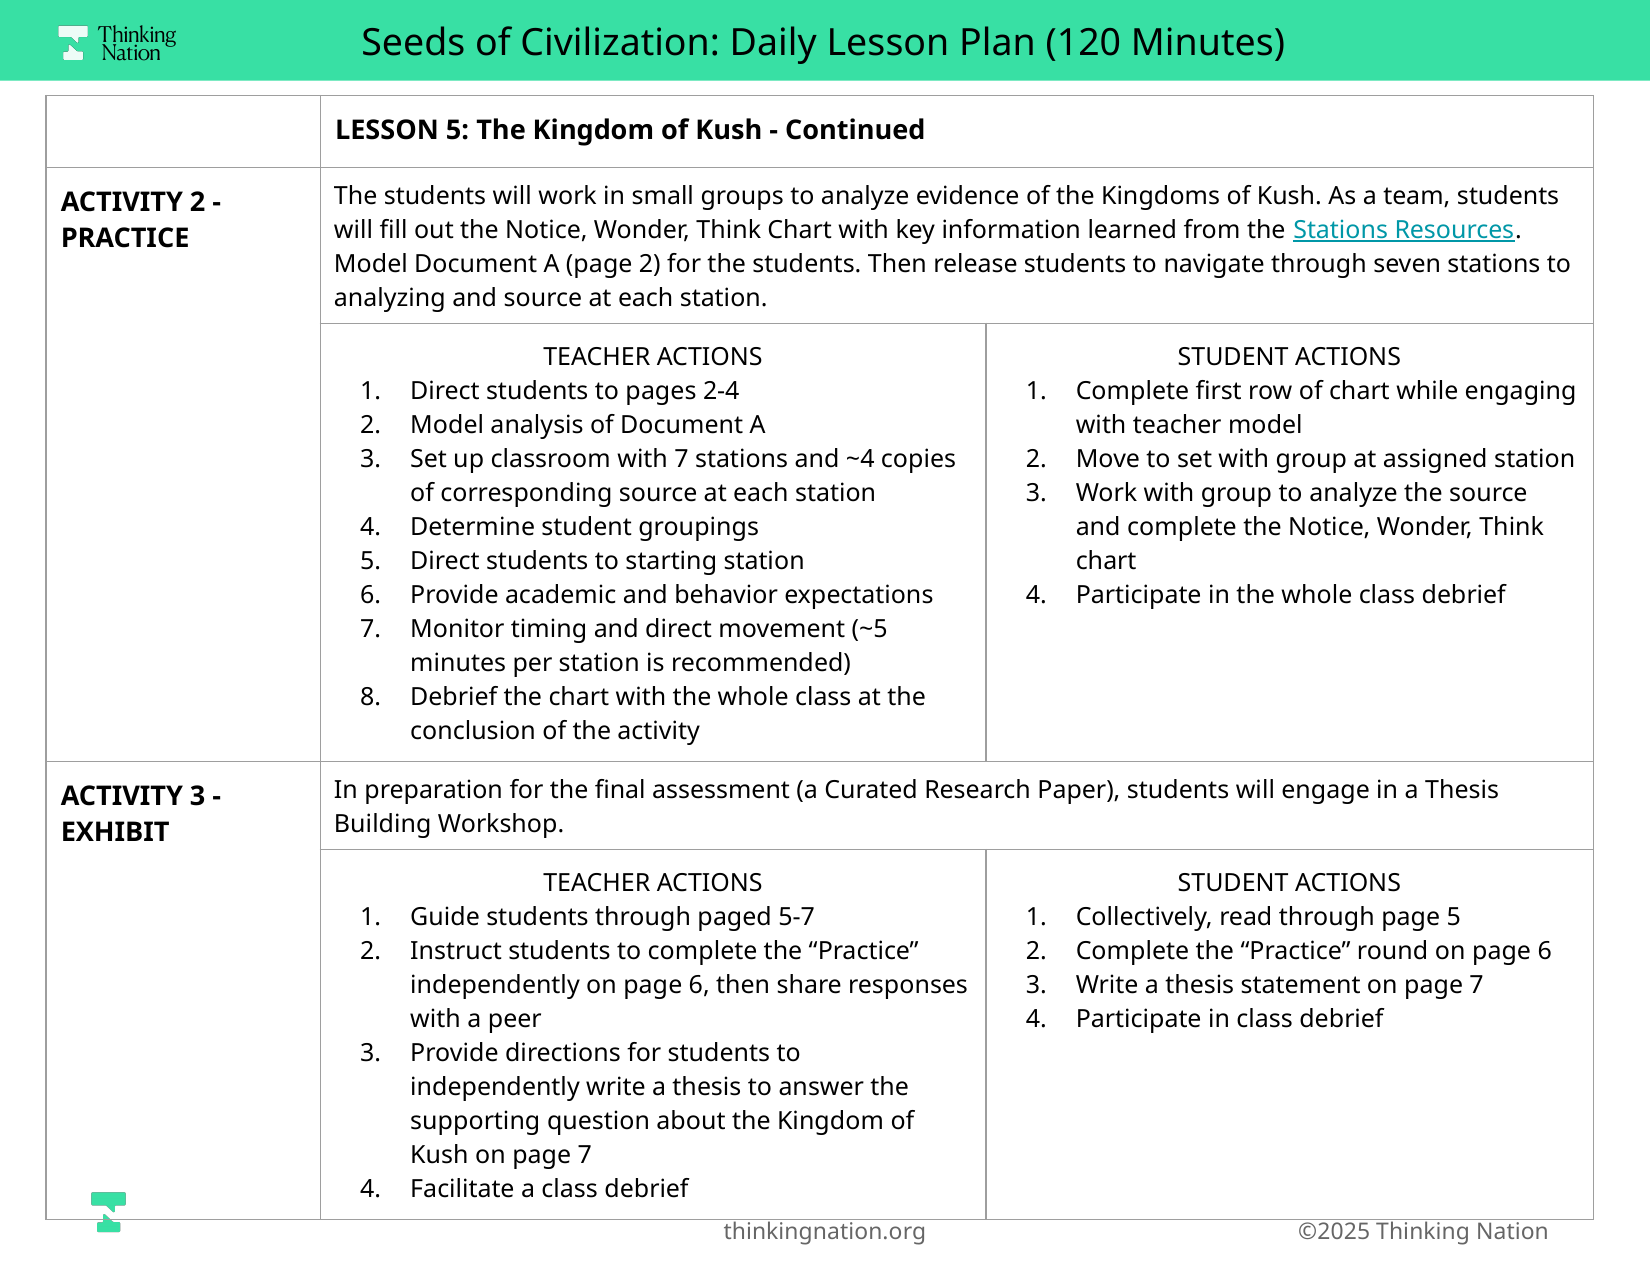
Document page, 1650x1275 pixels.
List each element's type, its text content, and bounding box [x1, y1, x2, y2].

table_header [47, 96, 320, 167]
picture [45, 14, 180, 85]
table_cell STUDENT ACTIONS Complete first row of chart while engaging with teacher model Move to set with group at assigned station Work with group to analyze the source and complete the Notice, Wonder, Think chart Participate in the whole class debrief [987, 324, 1593, 761]
table_cell In preparation for the final assessment (a Curated Research Paper), students will engage in a Thesis Building Workshop. [321, 762, 1593, 849]
text_box thinkingnation.org [629, 1220, 1021, 1240]
text_box Seeds of Civilization: Daily Lesson Plan (120 Minutes) [0, 0, 1650, 81]
picture [80, 1184, 136, 1240]
table_cell ACTIVITY 3 - EXHIBIT [47, 762, 320, 1219]
table_cell TEACHER ACTIONS Direct students to pages 2-4 Model analysis of Document A Set up classroom with 7 stations and ~4 copies of corresponding source at each station Determine student groupings Direct students to starting station Provide academic and behavior expectations Monitor timing and direct movement (~5 minutes per station is recommended) Debrief the chart with the whole class at the conclusion of the activity [321, 324, 985, 761]
table_cell ACTIVITY 2 - PRACTICE [47, 168, 320, 761]
text_box ©2025 Thinking Nation [1174, 1220, 1566, 1240]
table_cell TEACHER ACTIONS Guide students through paged 5-7 Instruct students to complete the “Practice” independently on page 6, then share responses with a peer Provide directions for students to independently write a thesis to answer the supporting question about the Kingdom of Kush on page 7 Facilitate a class debrief [321, 850, 985, 1219]
table_cell The students will work in small groups to analyze evidence of the Kingdoms of Kush. As a team, students will fill out the Notice, Wonder, Think Chart with key information learned from the Stations Resources. Model Document A (page 2) for the students. Then release students to navigate through seven stations to analyzing and source at each station. [321, 168, 1593, 323]
table_cell STUDENT ACTIONS Collectively, read through page 5 Complete the “Practice” round on page 6 Write a thesis statement on page 7 Participate in class debrief [987, 850, 1593, 1219]
table_header LESSON 5: The Kingdom of Kush - Continued [321, 96, 1593, 167]
